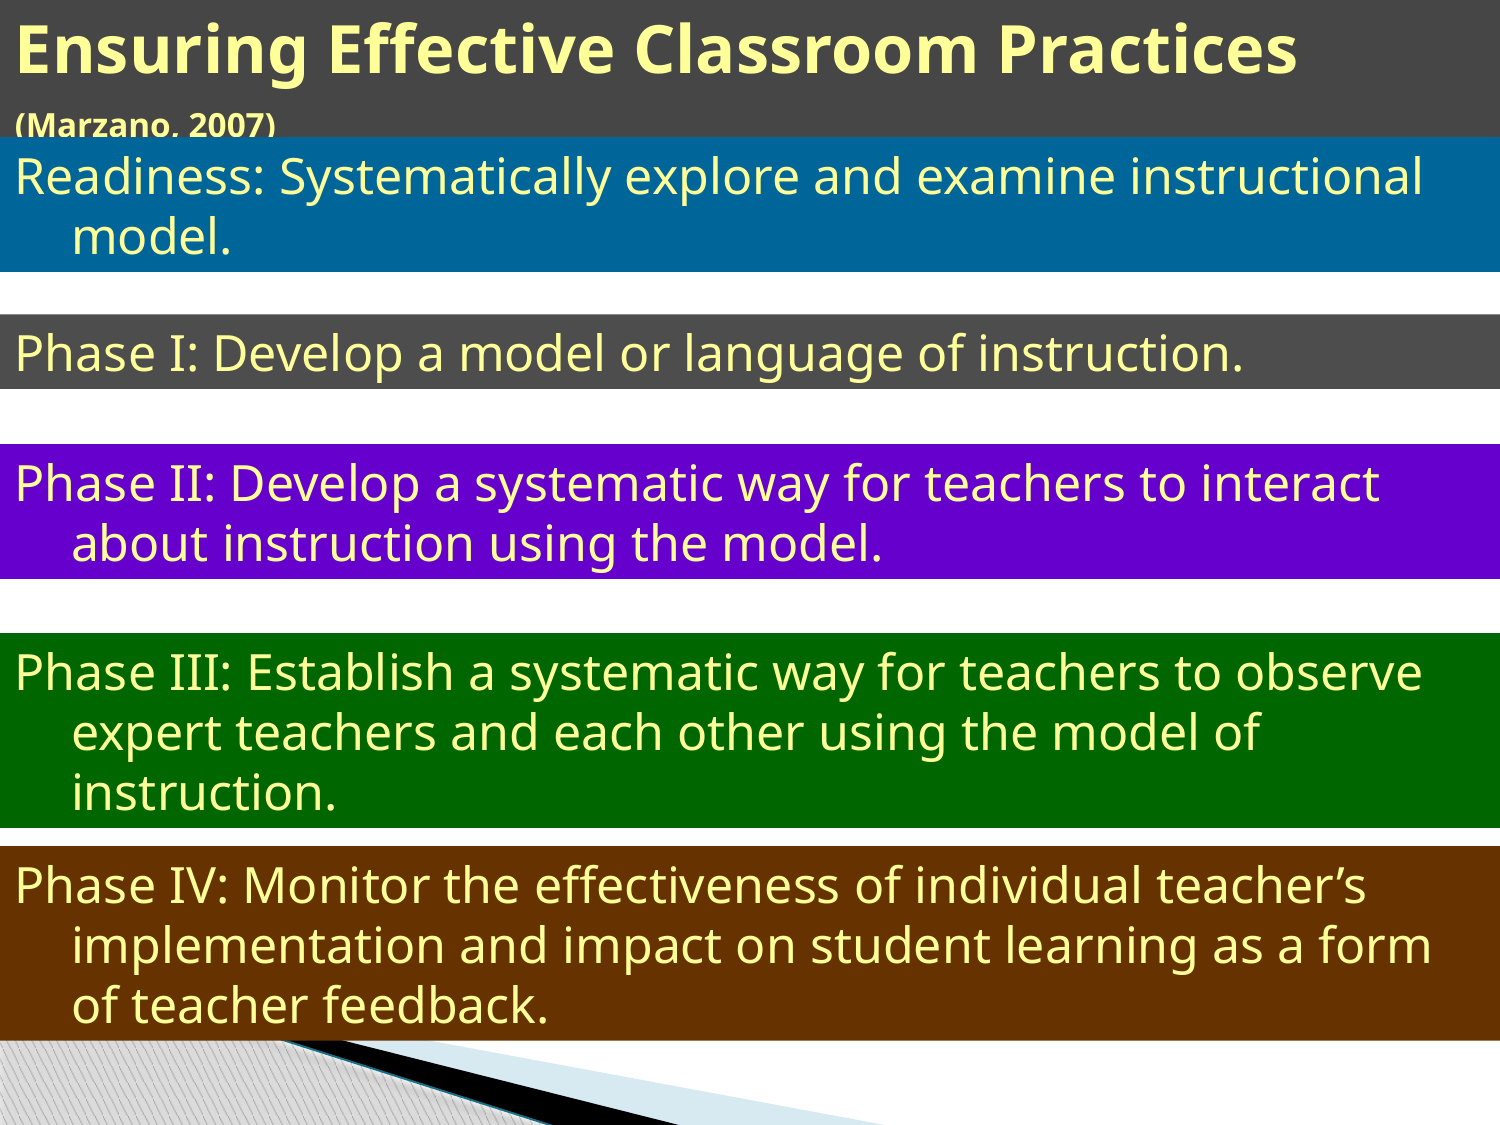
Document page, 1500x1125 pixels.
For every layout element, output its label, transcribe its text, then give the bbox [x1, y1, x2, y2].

text_box Phase I: Develop a model or language of instruction. [0, 314, 1500, 389]
text_box Phase II: Develop a systematic way for teachers to interact about instruction using the model. [0, 444, 1500, 579]
text_box Phase IV: Monitor the effectiveness of individual teacher’s implementation and impact on student learning as a form of teacher feedback. [0, 846, 1500, 1041]
text_box Phase III: Establish a systematic way for teachers to observe expert teachers and each other using the model of instruction. [0, 633, 1500, 828]
text_box Ensuring Effective Classroom Practices (Marzano, 2007) [0, 0, 1500, 137]
text_box Readiness: Systematically explore and examine instructional model. [0, 137, 1500, 272]
